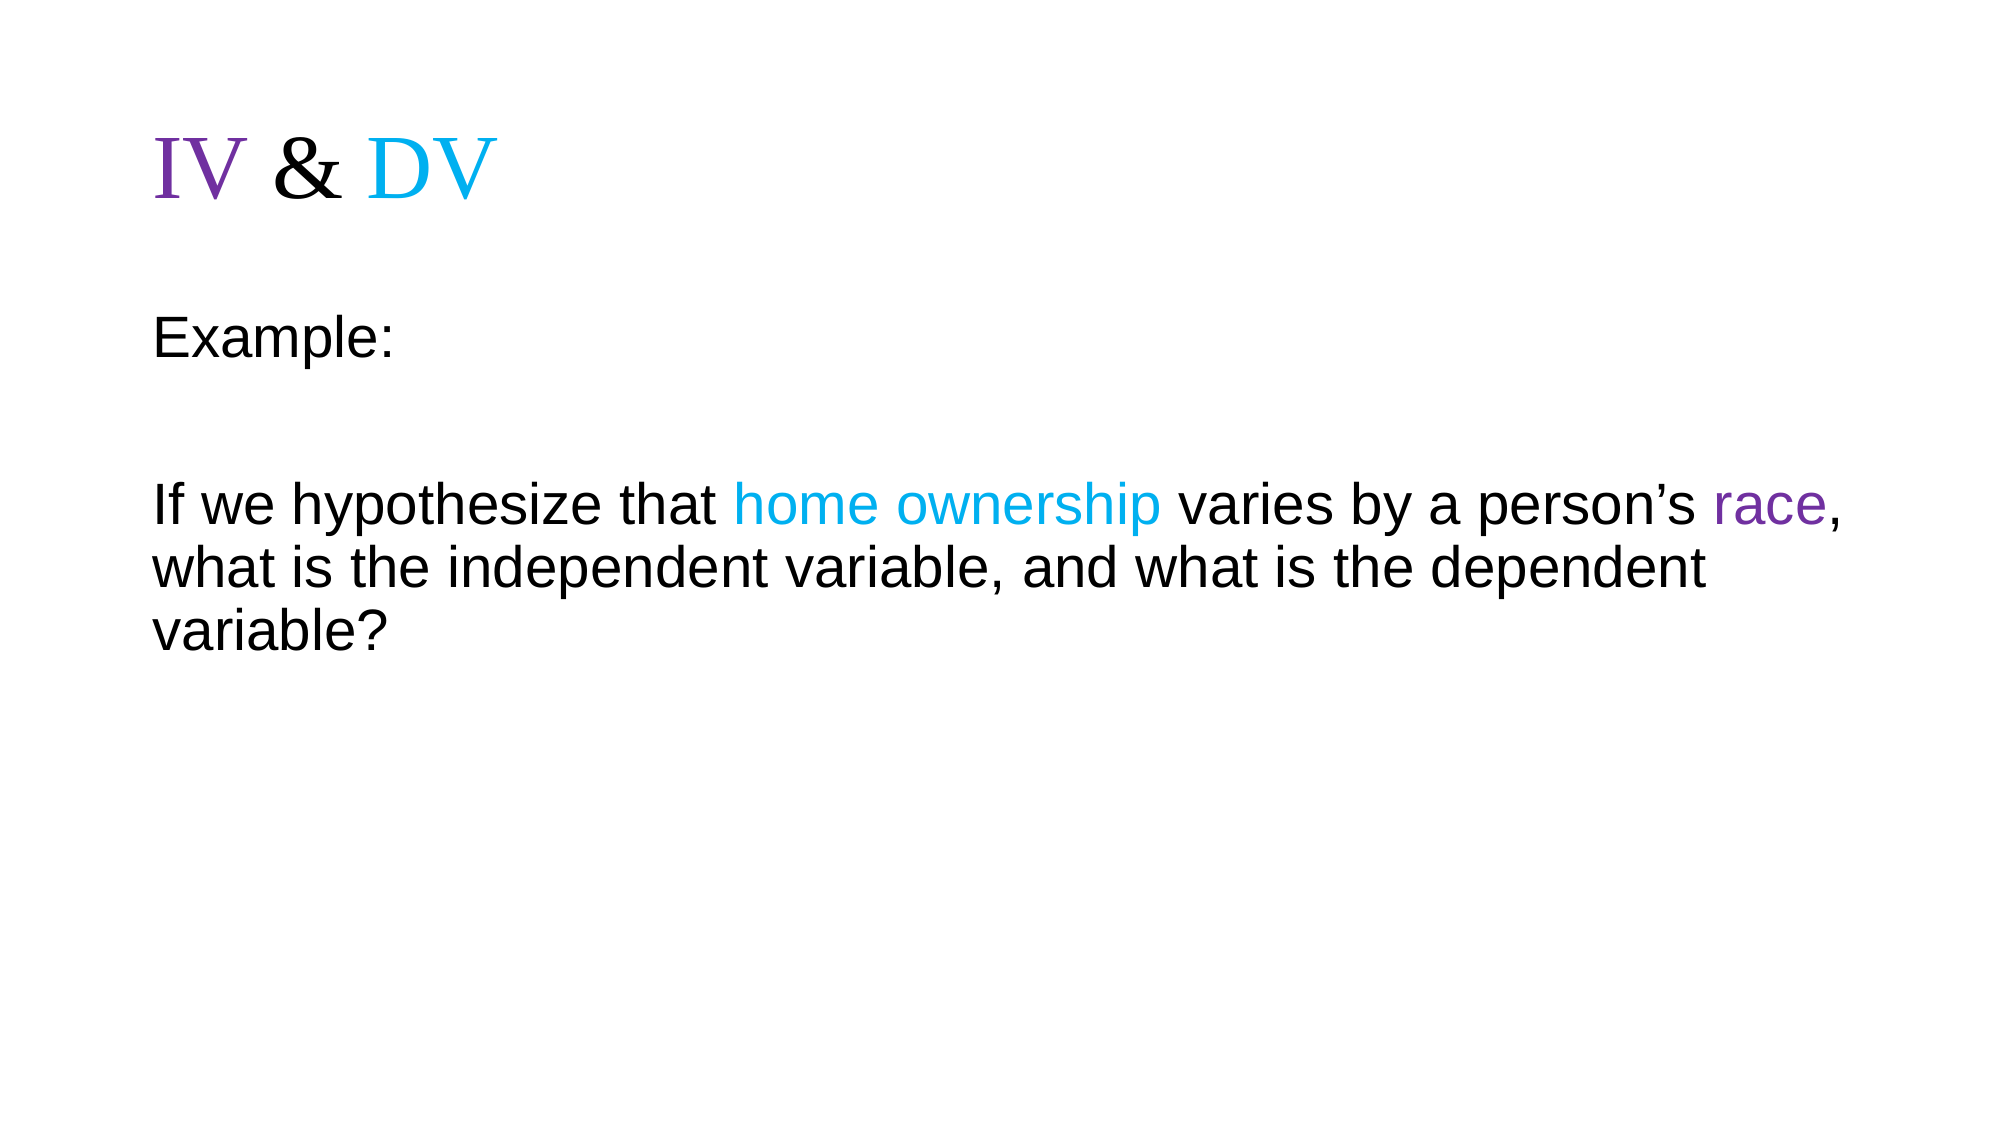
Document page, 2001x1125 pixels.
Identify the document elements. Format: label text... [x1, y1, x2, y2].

list Example: If we hypothesize that home ownership varies by a person’s race, what is the independent variable, and what is the dependent variable? [137, 299, 1863, 1014]
title IV & DV [137, 59, 1863, 278]
